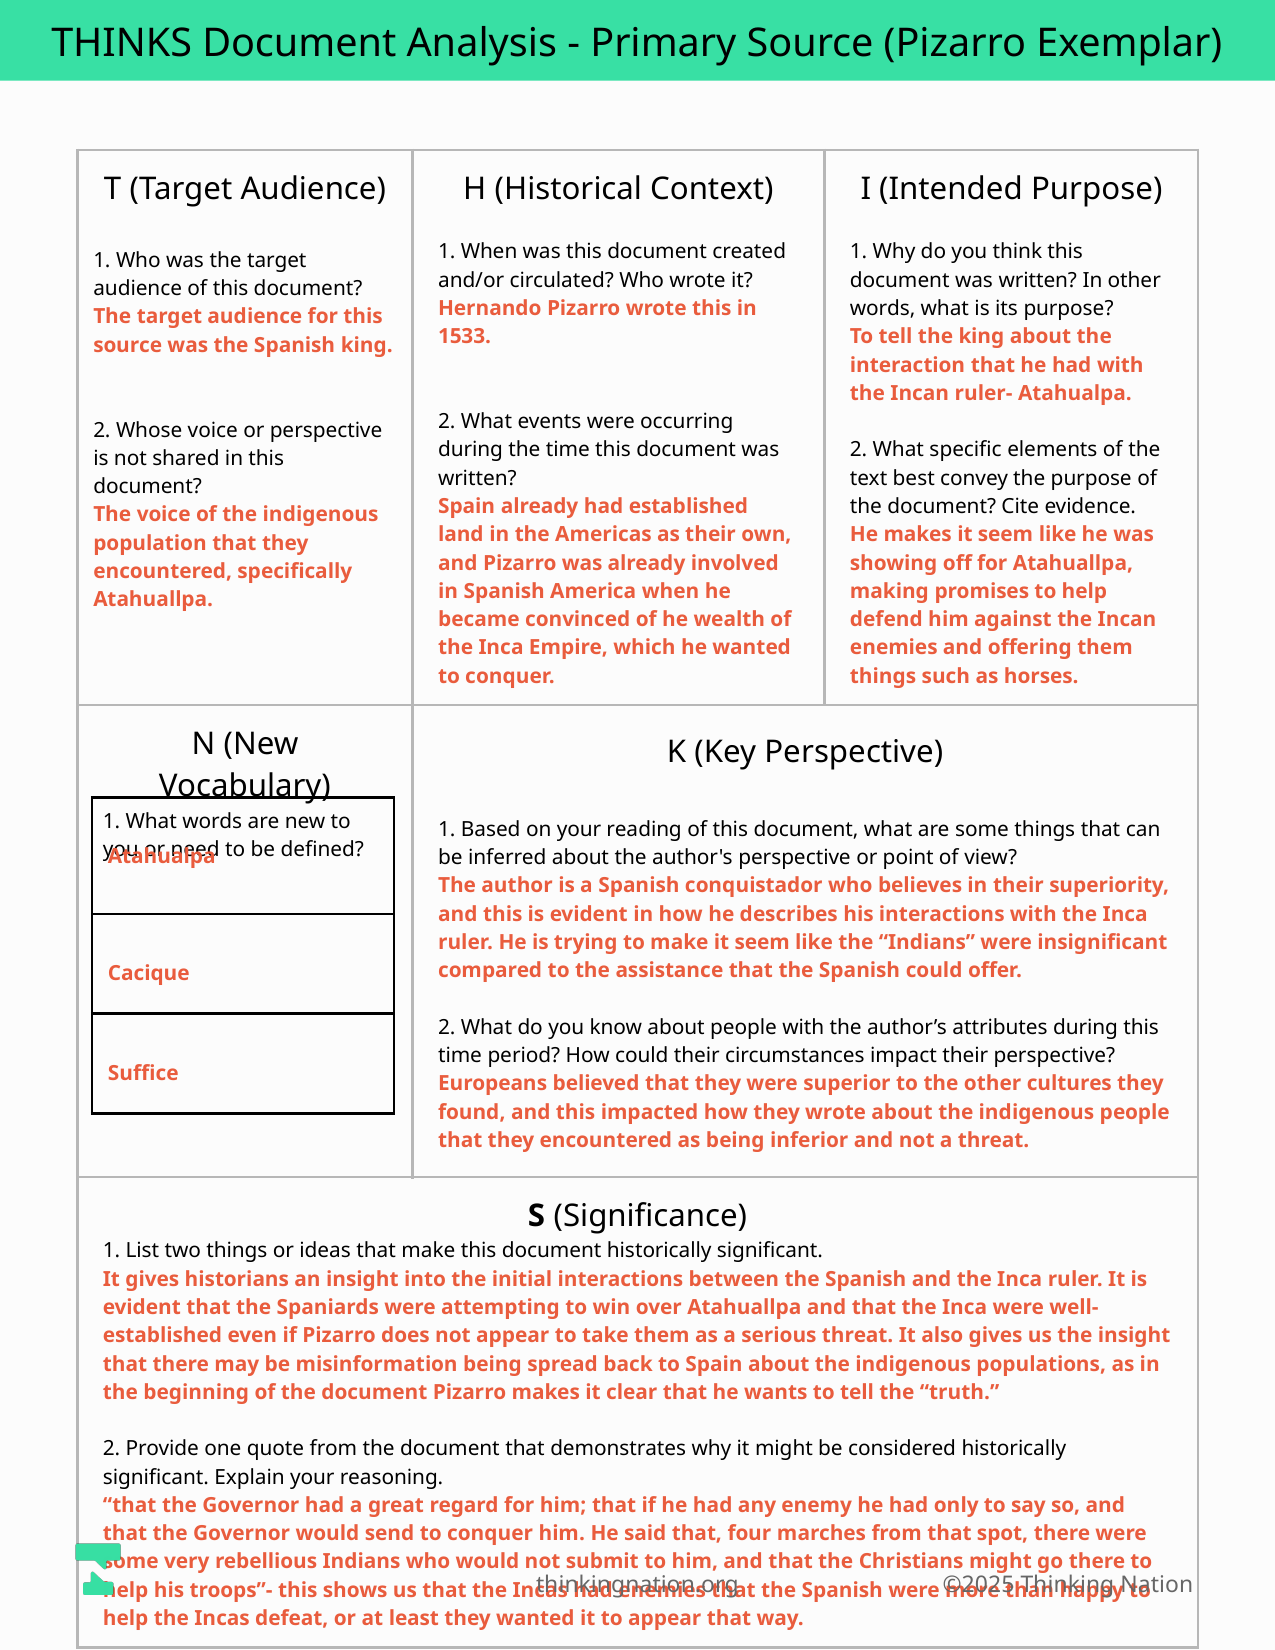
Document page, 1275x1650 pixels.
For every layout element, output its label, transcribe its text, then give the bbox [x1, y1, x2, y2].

table_header H (Historical Context) 1. When was this document created and/or circulated? Who wrote it? Hernando Pizarro wrote this in 1533. 2. What events were occurring during the time this document was written? Spain already had established land in the Americas as their own, and Pizarro was already involved in Spanish America when he became convinced of he wealth of the Inca Empire, which he wanted to conquer. [414, 151, 823, 704]
table_header I (Intended Purpose) 1. Why do you think this document was written? In other words, what is its purpose? To tell the king about the interaction that he had with the Incan ruler- Atahualpa. 2. What specific elements of the text best convey the purpose of the document? Cite evidence. He makes it seem like he was showing off for Atahuallpa, making promises to help defend him against the Incan enemies and offering them things such as horses. [826, 151, 1197, 704]
text_box ©2025 Thinking Nation [907, 1553, 1210, 1605]
table_cell Suffice [93, 1015, 393, 1112]
text_box thinkingnation.org [486, 1553, 789, 1605]
table_header Atahualpa [93, 799, 393, 913]
table_cell N (New Vocabulary) 1. What words are new to you or need to be defined? [79, 706, 411, 1176]
text_box THINKS Document Analysis - Primary Source (Pizarro Exemplar) [0, 0, 1275, 81]
picture [62, 1533, 134, 1605]
table_cell K (Key Perspective) 1. Based on your reading of this document, what are some things that can be inferred about the author's perspective or point of view? The author is a Spanish conquistador who believes in their superiority, and this is evident in how he describes his interactions with the Inca ruler. He is trying to make it seem like the “Indians” were insignificant compared to the assistance that the Spanish could offer. 2. What do you know about people with the author’s attributes during this time period? How could their circumstances impact their perspective? Europeans believed that they were superior to the other cultures they found, and this impacted how they wrote about the indigenous people that they encountered as being inferior and not a threat. [414, 706, 1197, 1176]
table_header T (Target Audience) 1. Who was the target audience of this document? The target audience for this source was the Spanish king. 2. Whose voice or perspective is not shared in this document? The voice of the indigenous population that they encountered, specifically Atahuallpa. [79, 151, 411, 704]
table_cell Cacique [93, 915, 393, 1012]
table_cell S (Significance) 1. List two things or ideas that make this document historically significant. It gives historians an insight into the initial interactions between the Spanish and the Inca ruler. It is evident that the Spaniards were attempting to win over Atahuallpa and that the Inca were well-established even if Pizarro does not appear to take them as a serious threat. It also gives us the insight that there may be misinformation being spread back to Spain about the indigenous populations, as in the beginning of the document Pizarro makes it clear that he wants to tell the “truth.” 2. Provide one quote from the document that demonstrates why it might be considered historically significant. Explain your reasoning. “that the Governor had a great regard for him; that if he had any enemy he had only to say so, and that the Governor would send to conquer him. He said that, four marches from that spot, there were some very rebellious Indians who would not submit to him, and that the Christians might go there to help his troops”- this shows us that the Incas had enemies that the Spanish were more than happy to help the Incas defeat, or at least they wanted it to appear that way. [79, 1178, 1197, 1646]
